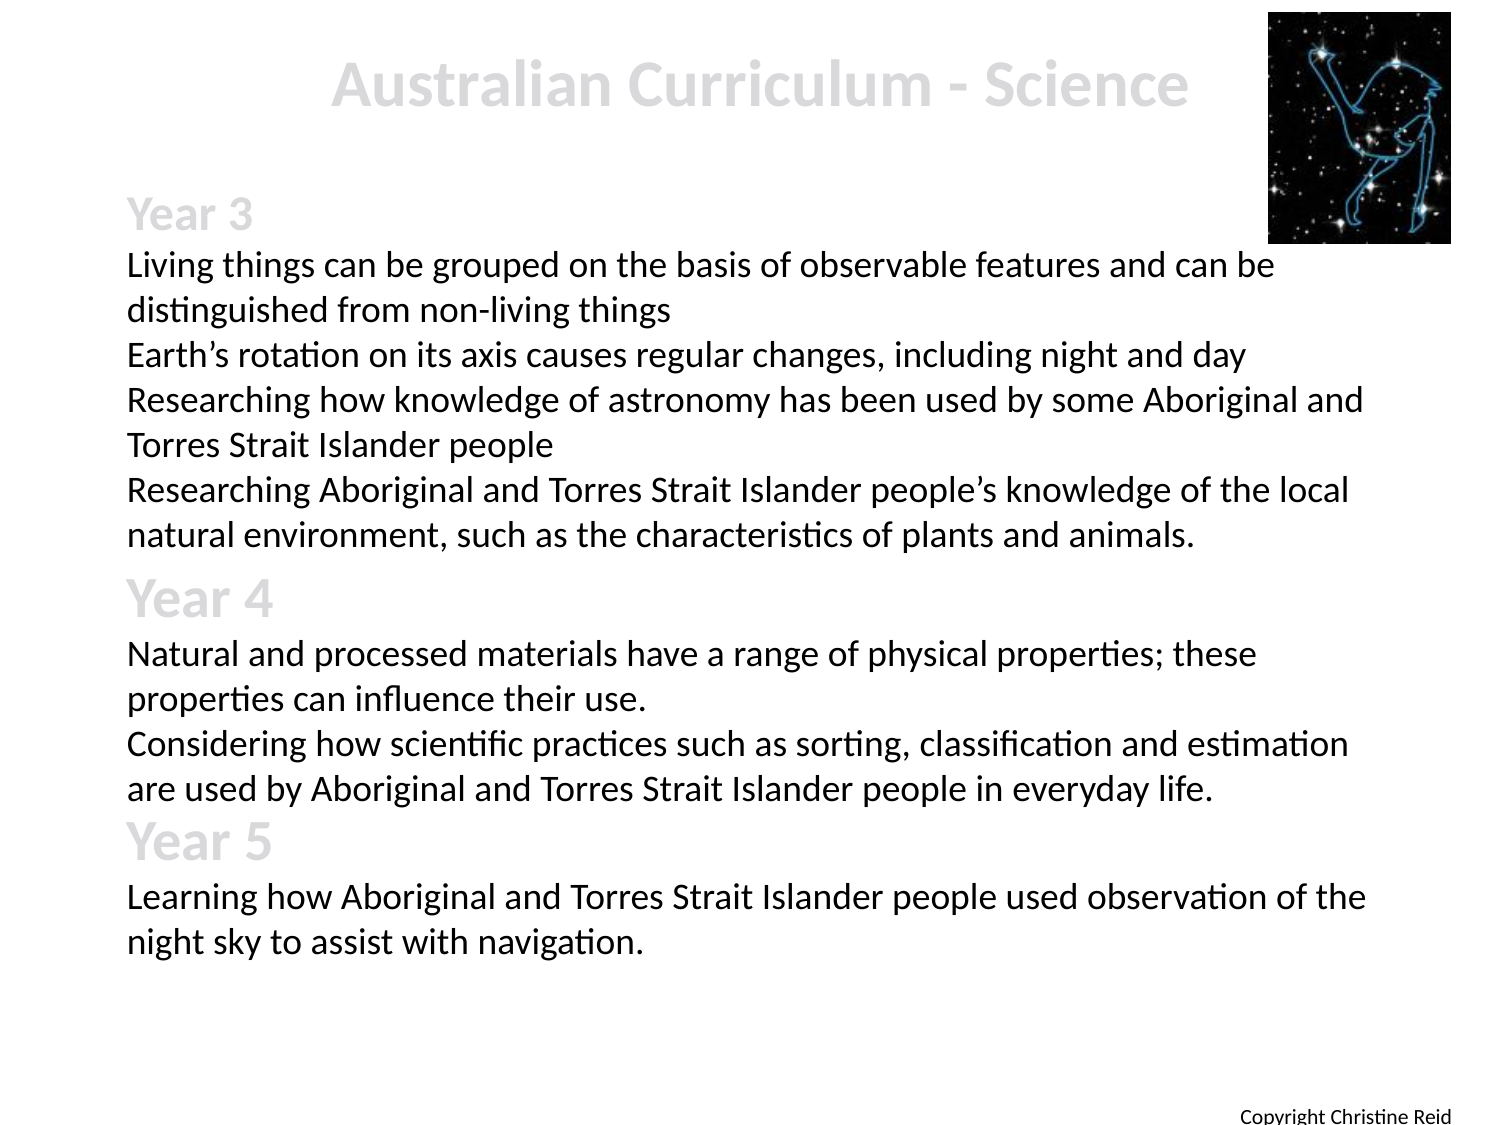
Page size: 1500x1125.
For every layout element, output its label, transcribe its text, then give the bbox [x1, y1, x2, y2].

text_box Copyright Christine Reid [1225, 1070, 1468, 1125]
text_box Year 4 Natural and processed materials have a range of physical properties; these properties can influence their use. Considering how scientific practices such as sorting, classification and estimation are used by Aboriginal and Torres Strait Islander people in everyday life. [112, 551, 1412, 817]
picture [1267, 12, 1451, 244]
text_box Year 5 Learning how Aboriginal and Torres Strait Islander people used observation of the night sky to assist with navigation. [112, 795, 1400, 970]
text_box Australian Curriculum - Science [316, 31, 1207, 127]
text_box Year 3 Living things can be grouped on the basis of observable features and can be distinguished from non-living things Earth’s rotation on its axis causes regular changes, including night and day Researching how knowledge of astronomy has been used by some Aboriginal and Torres Strait Islander people Researching Aboriginal and Torres Strait Islander people’s knowledge of the local natural environment, such as the characteristics of plants and animals. [112, 172, 1447, 563]
